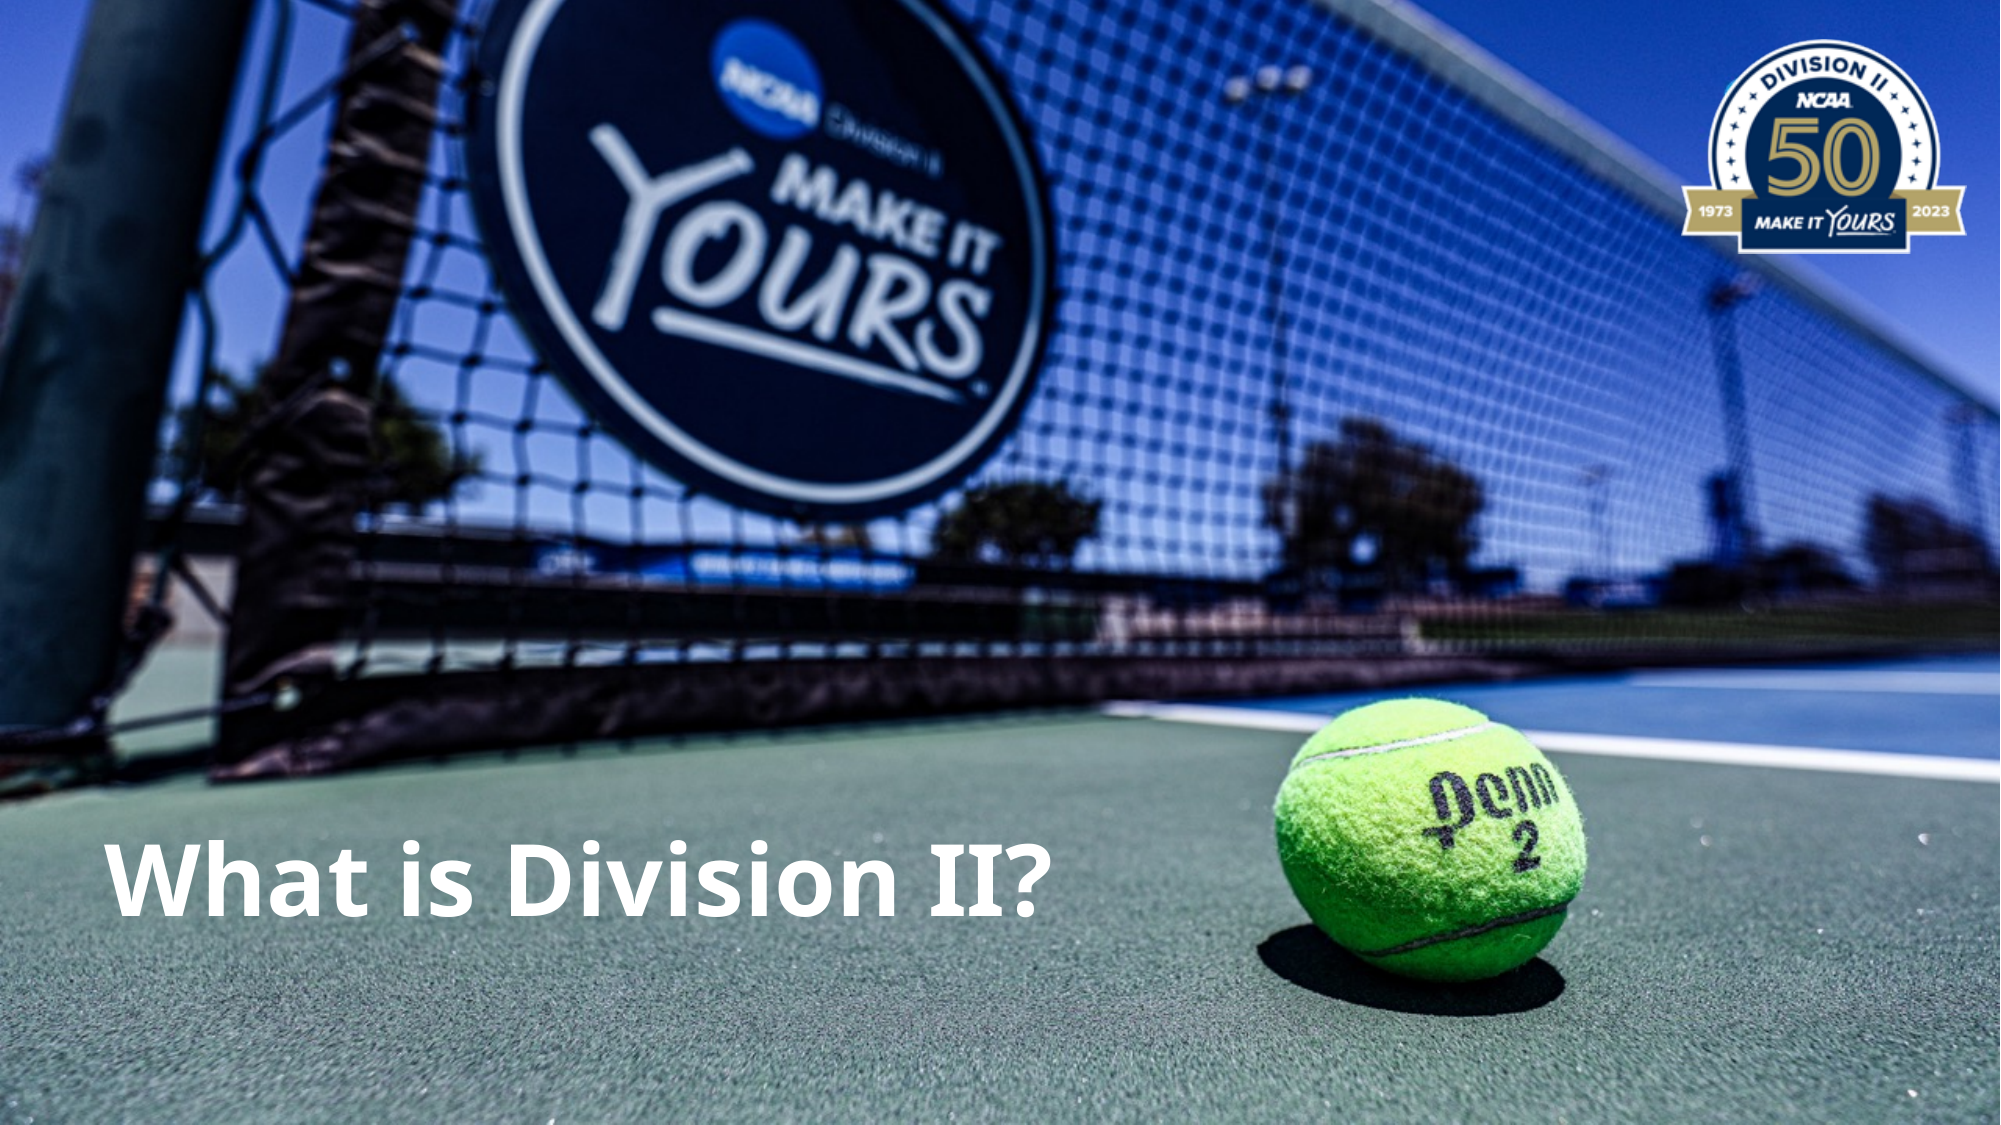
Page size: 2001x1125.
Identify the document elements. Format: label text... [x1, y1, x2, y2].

picture [0, 0, 2000, 1125]
list What is Division II? [89, 823, 1176, 979]
